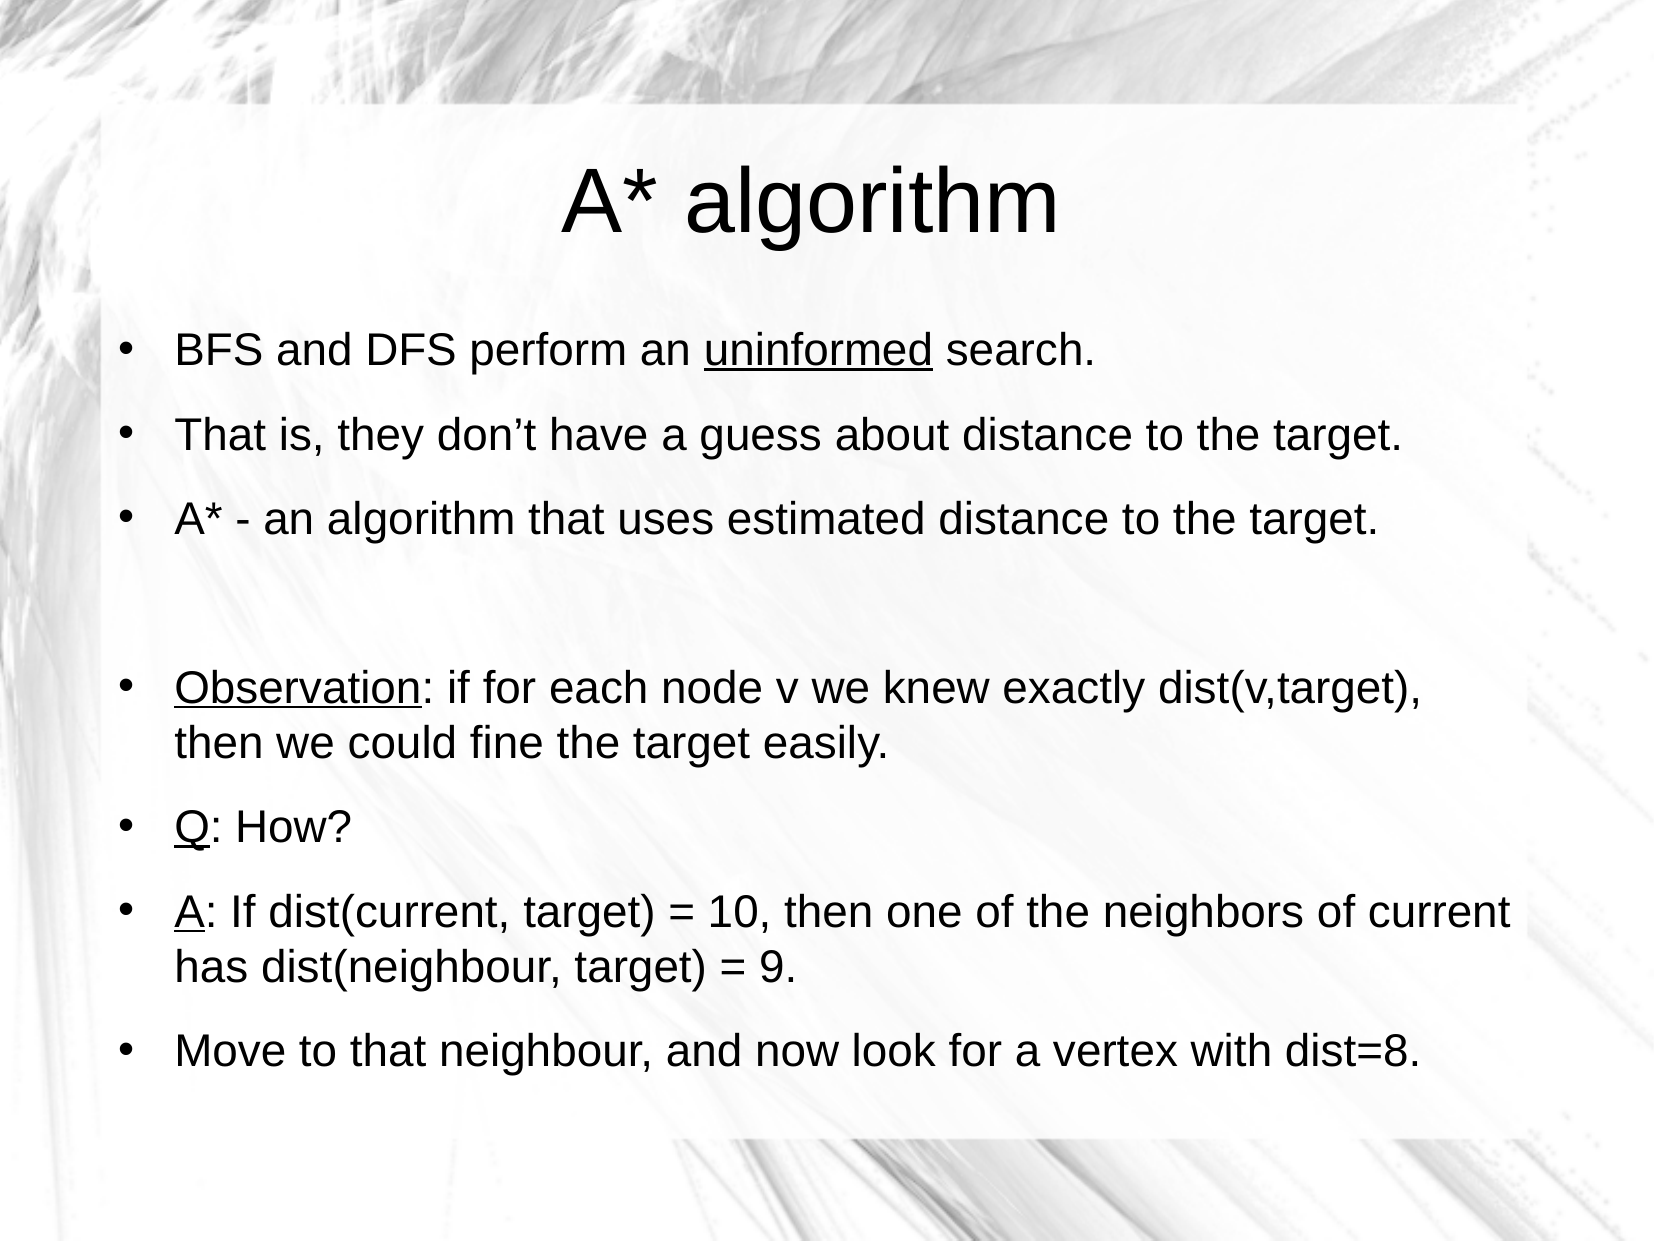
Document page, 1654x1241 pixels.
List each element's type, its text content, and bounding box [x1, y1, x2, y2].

title A* algorithm [118, 112, 1506, 281]
list BFS and DFS perform an uninformed search. That is, they don’t have a guess about distance to the target. A* - an algorithm that uses estimated distance to the target. Observation: if for each node v we knew exactly dist(v,target), then we could fine the target easily. Q: How? A: If dist(current, target) = 10, then one of the neighbors of current has dist(neighbour, target) = 9. Move to that neighbour, and now look for a vertex with dist=8. [118, 319, 1571, 1102]
picture [0, 0, 1654, 1241]
